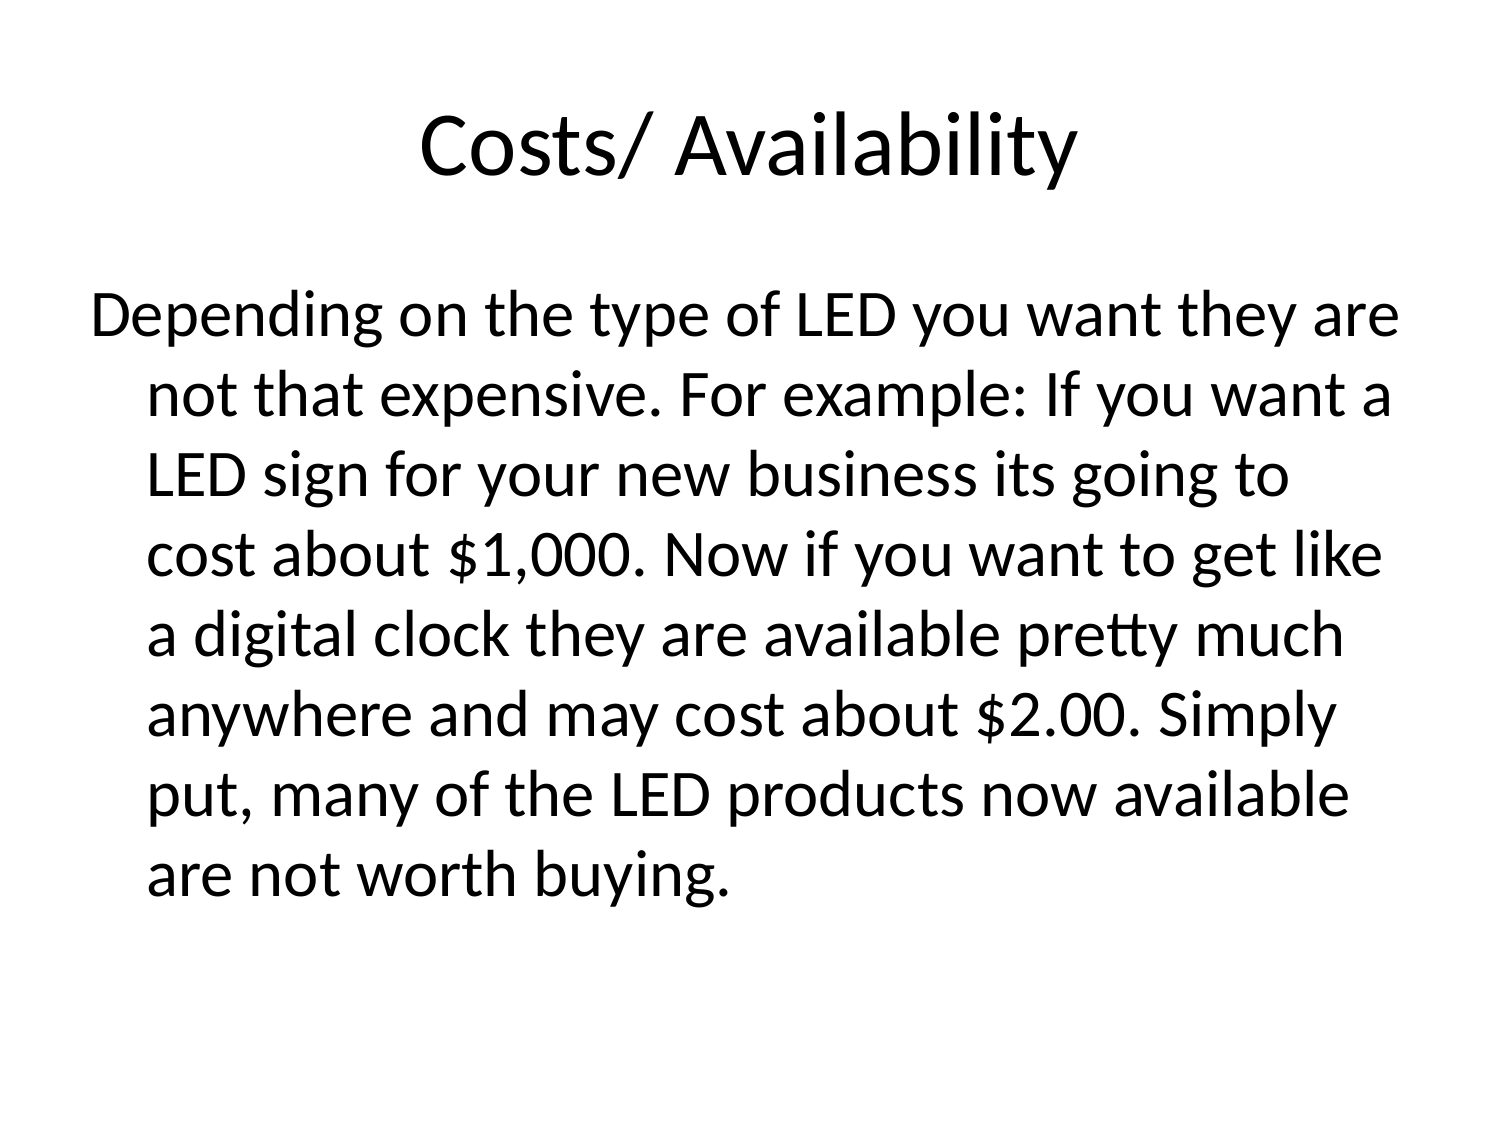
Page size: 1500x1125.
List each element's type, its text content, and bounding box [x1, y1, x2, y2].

list Depending on the type of LED you want they are not that expensive. For example: If you want a LED sign for your new business its going to cost about $1,000. Now if you want to get like a digital clock they are available pretty much anywhere and may cost about $2.00. Simply put, many of the LED products now available are not worth buying. [75, 262, 1425, 1005]
title Costs/ Availability [75, 45, 1425, 233]
